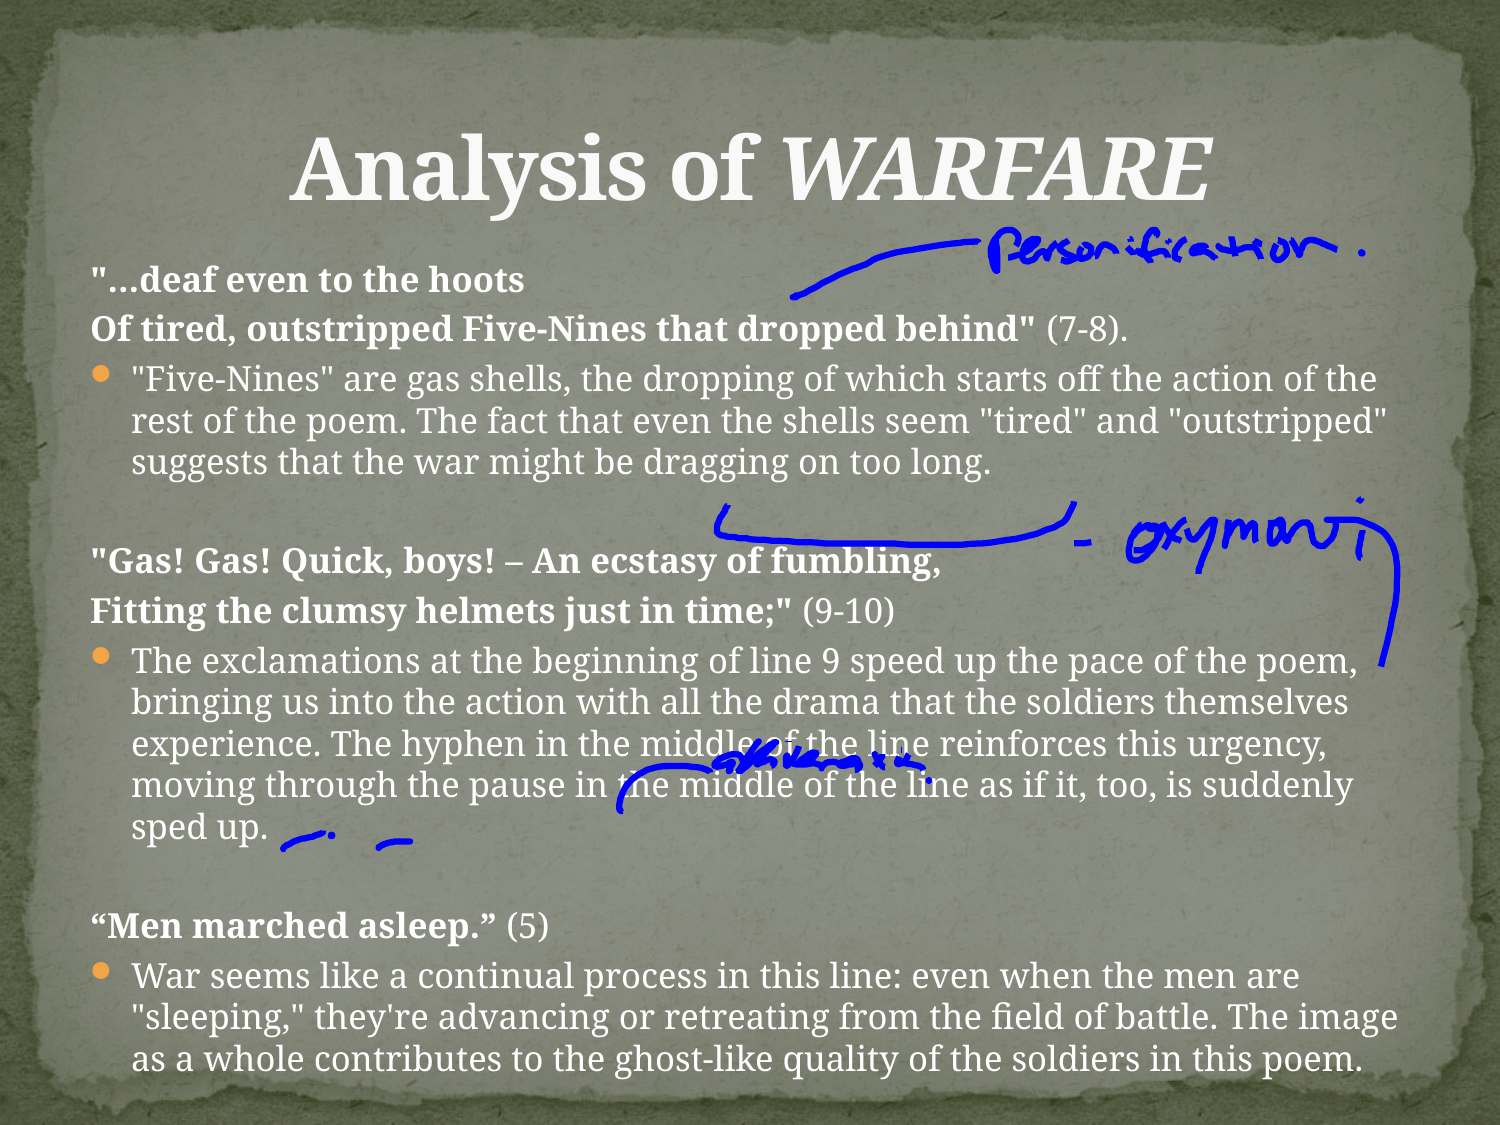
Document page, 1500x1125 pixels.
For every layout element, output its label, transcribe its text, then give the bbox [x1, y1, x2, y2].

list "…deaf even to the hoots Of tired, outstripped Five-Nines that dropped behind" (7-8). "Five-Nines" are gas shells, the dropping of which starts off the action of the rest of the poem. The fact that even the shells seem "tired" and "outstripped" suggests that the war might be dragging on too long. "Gas! Gas! Quick, boys! – An ecstasy of fumbling, Fitting the clumsy helmets just in time;" (9-10) The exclamations at the beginning of line 9 speed up the pace of the poem, bringing us into the action with all the drama that the soldiers themselves experience. The hyphen in the middle of the line reinforces this urgency, moving through the pause in the middle of the line as if it, too, is suddenly sped up. “Men marched asleep.” (5) War seems like a continual process in this line: even when the men are "sleeping," they're advancing or retreating from the field of battle. The image as a whole contributes to the ghost-like quality of the soldiers in this poem. [74, 249, 1426, 1095]
title Analysis of WARFARE [74, 24, 1425, 225]
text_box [285, 232, 1396, 848]
